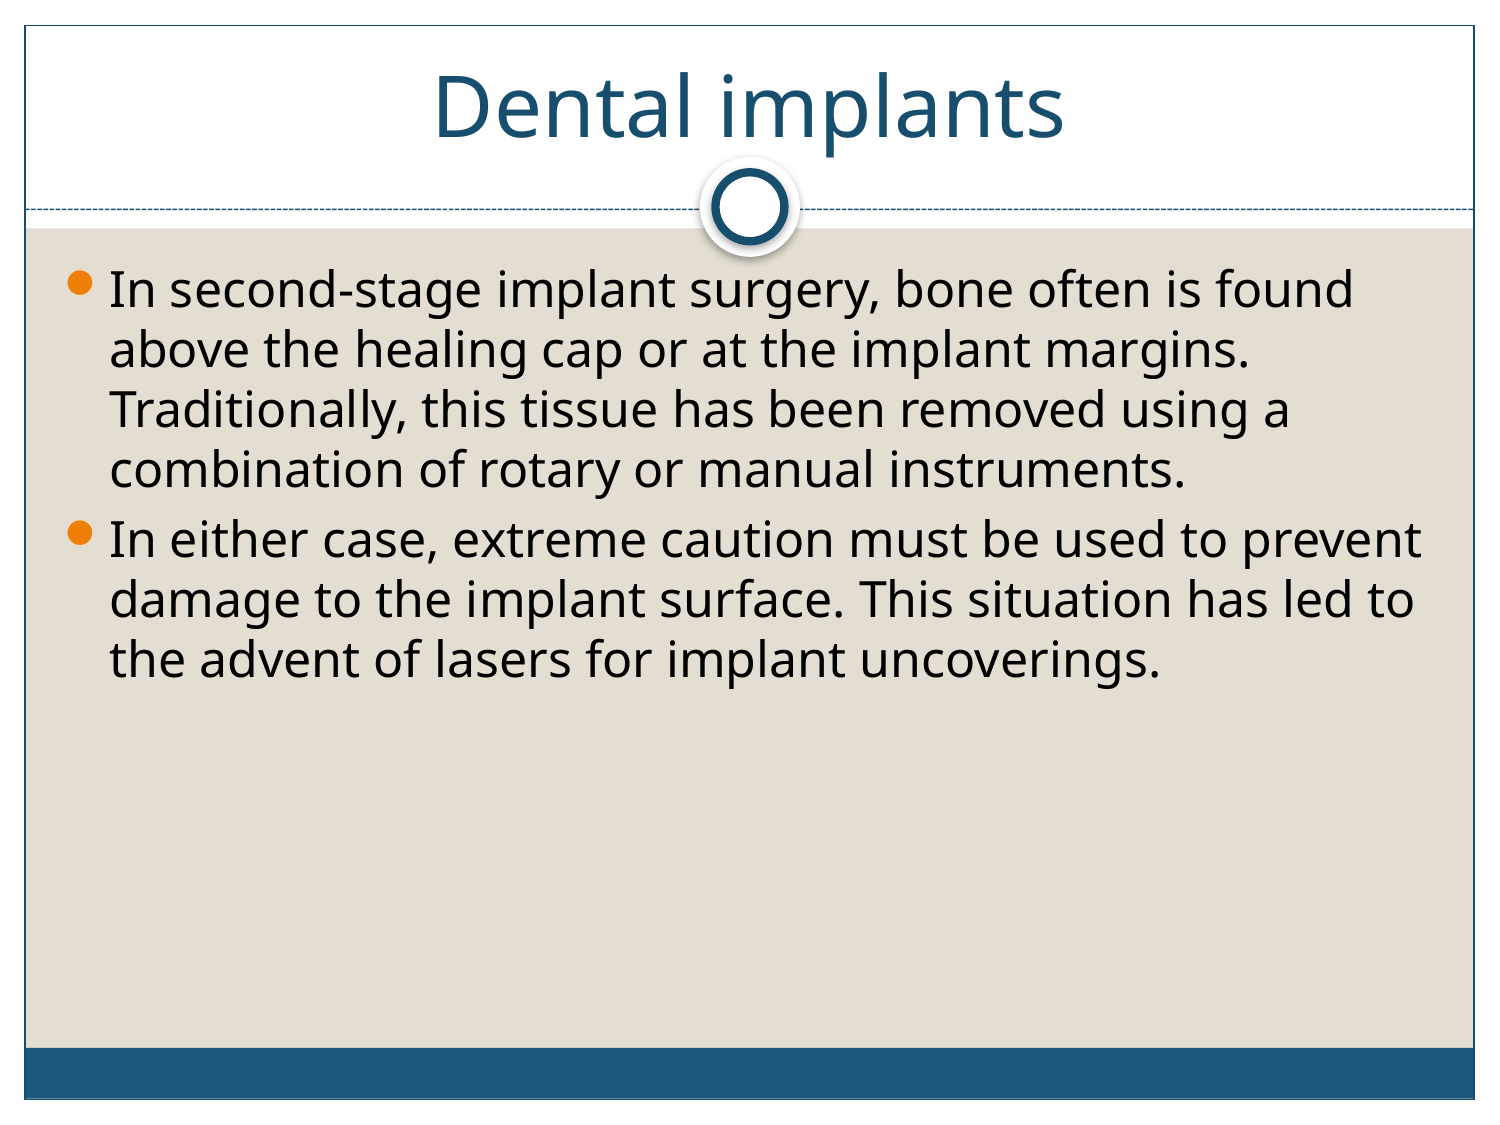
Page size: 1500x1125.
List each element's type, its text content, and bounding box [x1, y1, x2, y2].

list In second-stage implant surgery, bone often is found above the healing cap or at the implant margins. Traditionally, this tissue has been removed using a combination of rotary or manual instruments. In either case, extreme caution must be used to prevent damage to the implant surface. This situation has led to the advent of lasers for implant uncoverings. [49, 250, 1445, 1001]
title Dental implants [49, 37, 1450, 162]
